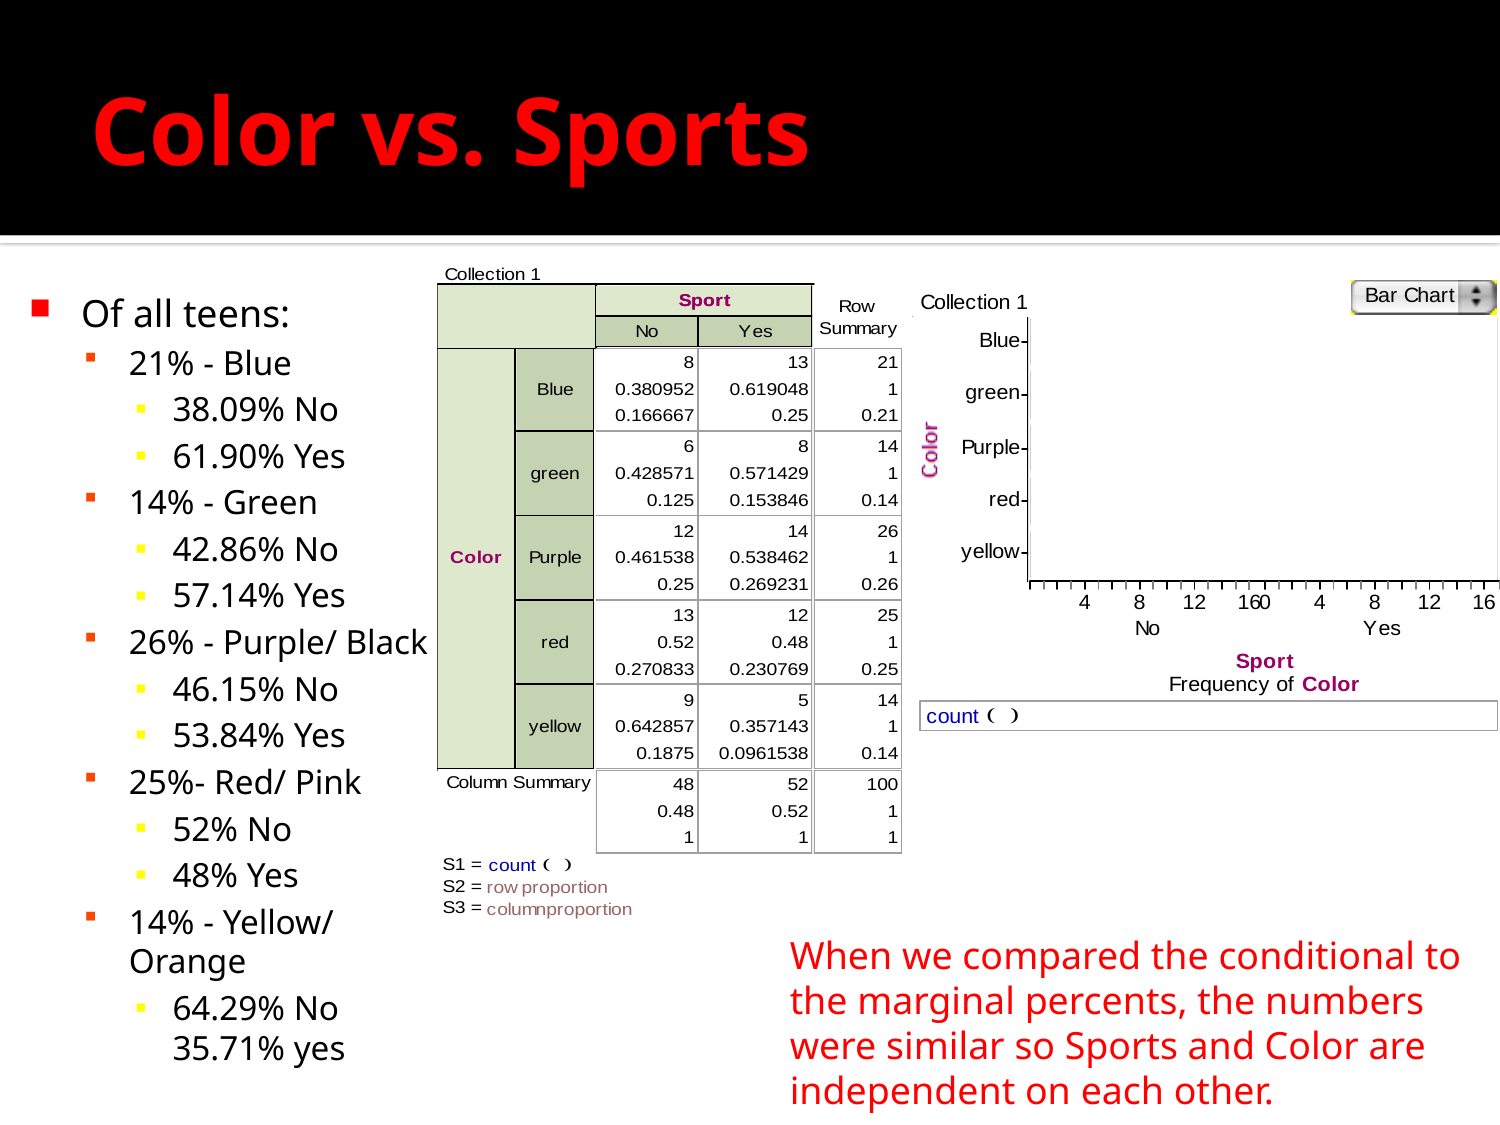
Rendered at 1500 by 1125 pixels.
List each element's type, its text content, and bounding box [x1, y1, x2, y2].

text_box When we compared the conditional to the marginal percents, the numbers were similar so Sports and Color are independent on each other. [774, 924, 1500, 1125]
picture [437, 249, 1500, 938]
title Color vs. Sports [75, 25, 1425, 231]
list Of all teens: 21% - Blue 38.09% No 61.90% Yes 14% - Green 42.86% No 57.14% Yes 26% - Purple/ Black 46.15% No 53.84% Yes 25%- Red/ Pink 52% No 48% Yes 14% - Yellow/ Orange 64.29% No 35.71% yes [0, 275, 475, 1088]
